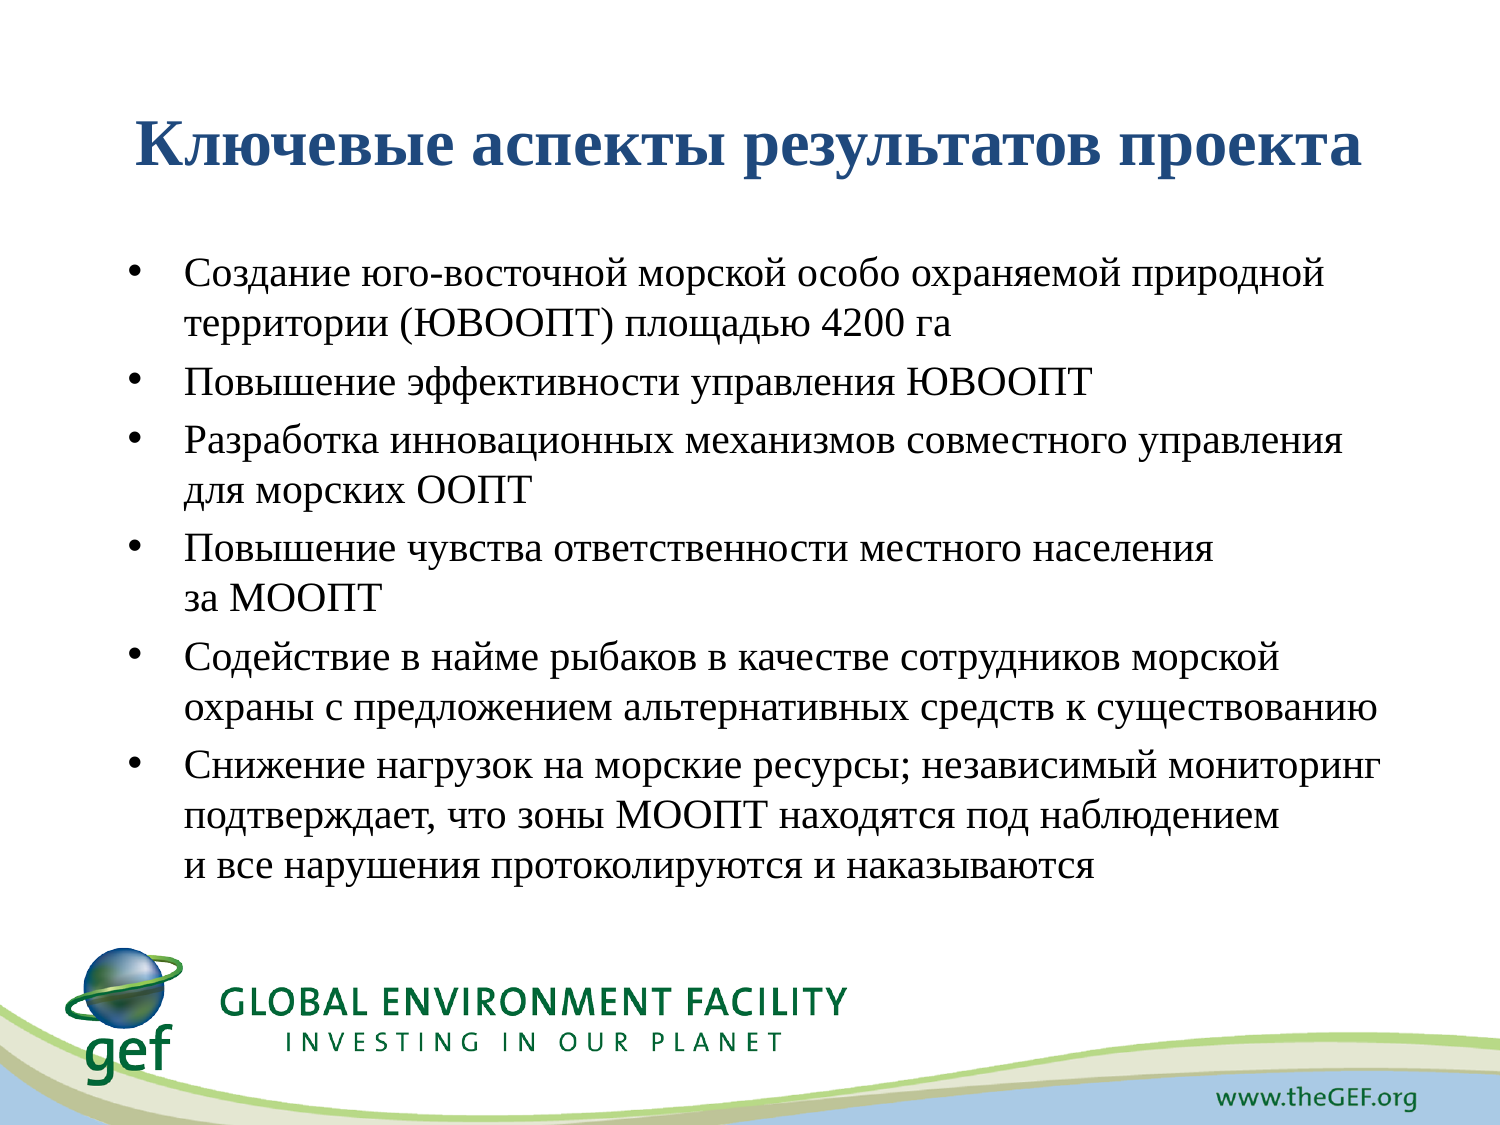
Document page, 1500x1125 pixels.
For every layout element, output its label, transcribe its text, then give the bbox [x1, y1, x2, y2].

list Создание юго-восточной морской особо охраняемой природной территории (ЮВООПТ) площадью 4200 га Повышение эффективности управления ЮВООПТ Разработка инновационных механизмов совместного управления для морских ООПТ Повышение чувства ответственности местного населения за МООПТ Содействие в найме рыбаков в качестве сотрудников морской охраны с предложением альтернативных средств к существованию Снижение нагрузок на морские ресурсы; независимый мониторинг подтверждает, что зоны МООПТ находятся под наблюдением и все нарушения протоколируются и наказываются [112, 237, 1425, 900]
slide_number [1407, 1042, 1500, 1103]
title Ключевые аспекты результатов проекта [75, 45, 1425, 233]
picture [0, 920, 1500, 1125]
